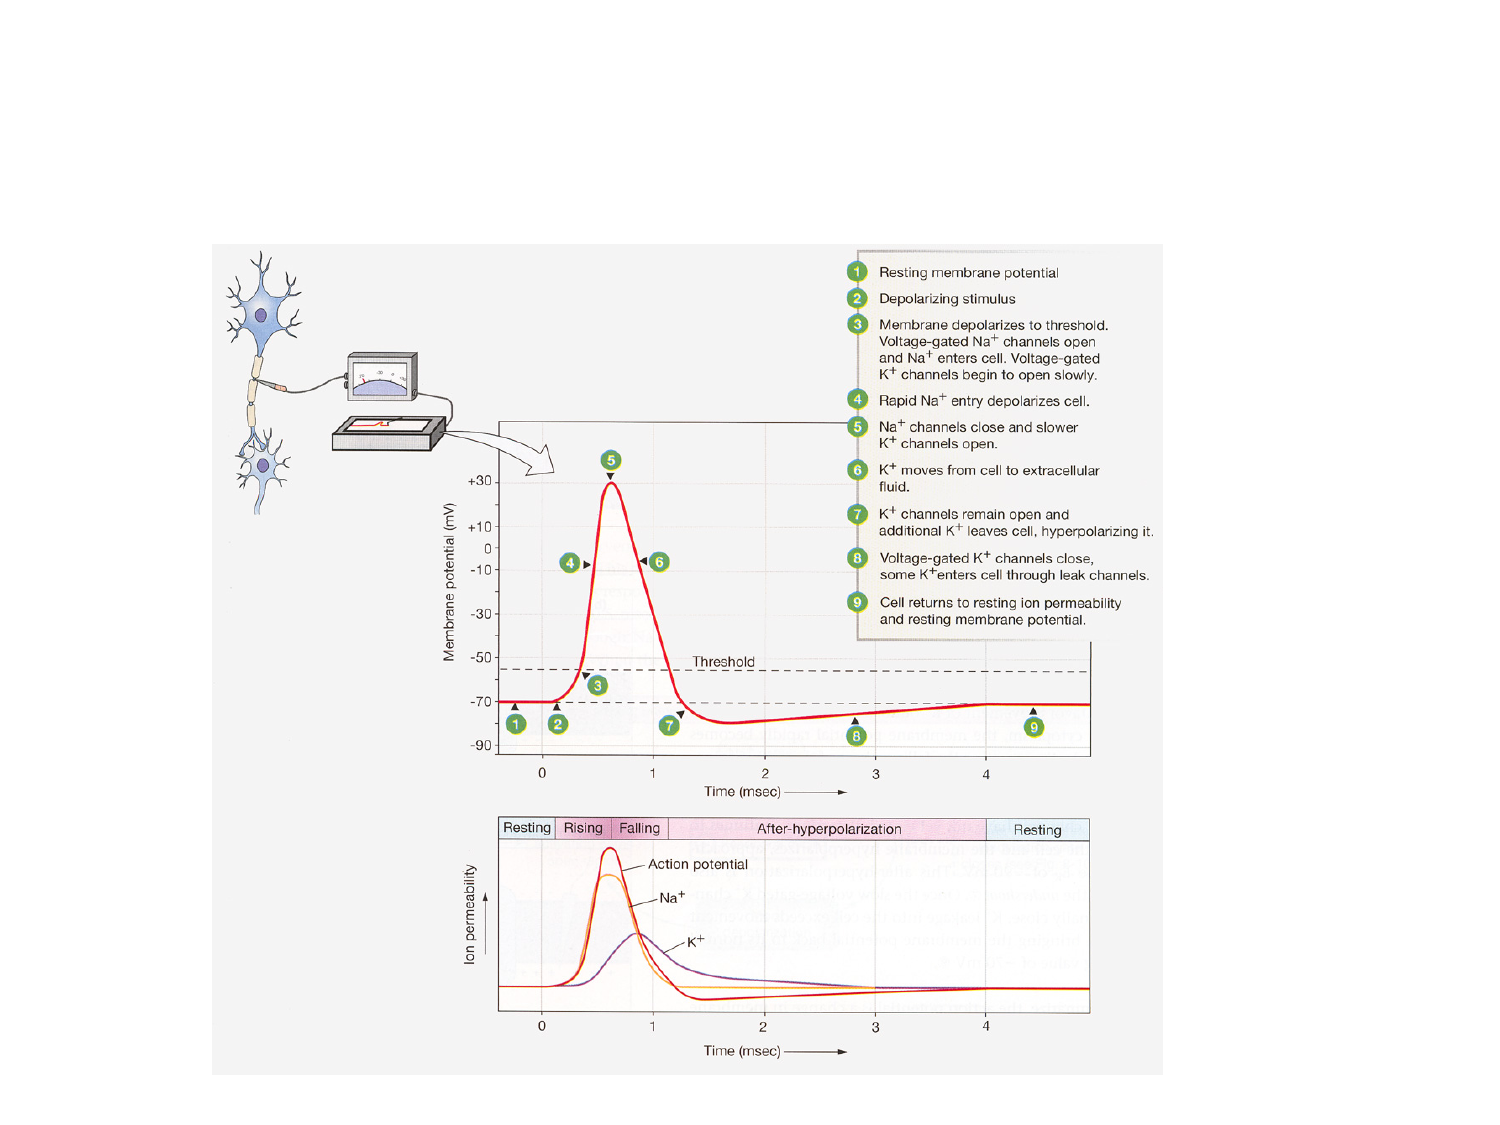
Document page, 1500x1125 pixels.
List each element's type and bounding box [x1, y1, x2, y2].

list [212, 243, 1163, 1076]
